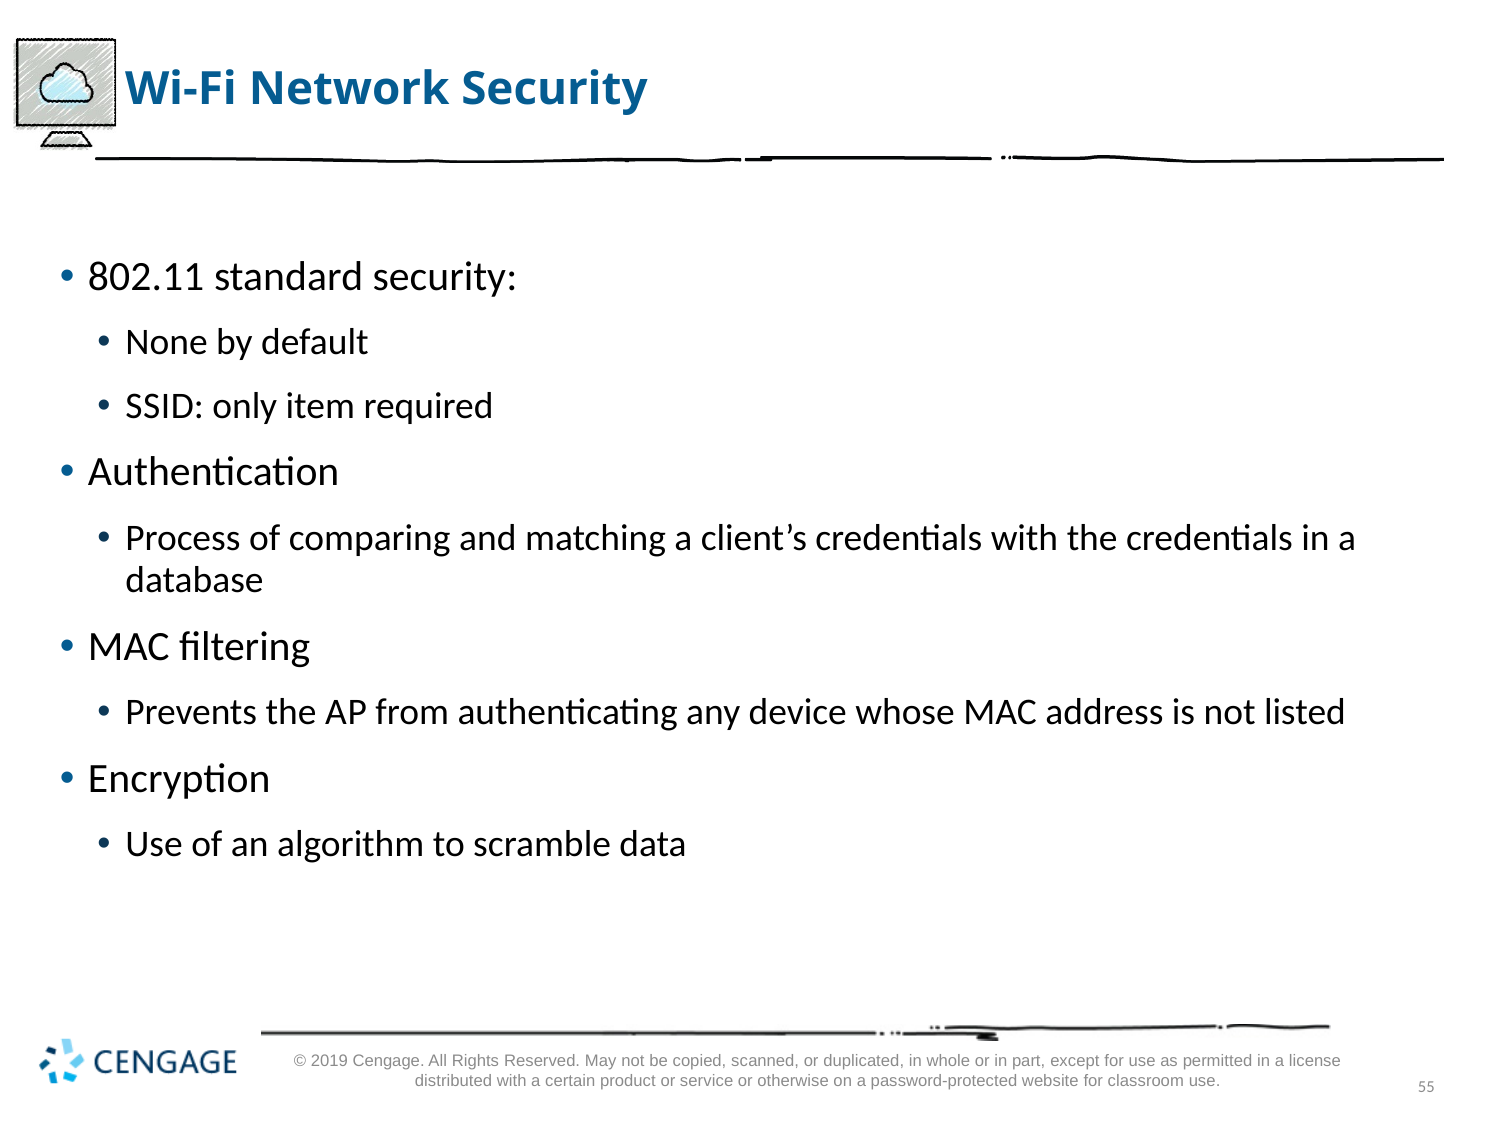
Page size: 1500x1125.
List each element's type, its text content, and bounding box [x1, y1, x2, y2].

picture [95, 155, 1444, 163]
title Wi-Fi Network Security [125, 66, 1442, 116]
list 802.11 standard security: None by default S S I D: only item required Authentication Process of comparing and matching a client’s credentials with the credentials in a database MAC filtering Prevents the A P from authenticating any device whose MAC address is not listed Encryption Use of an algorithm to scramble data [59, 252, 1441, 872]
footer © 2019 Cengage. All Rights Reserved. May not be copied, scanned, or duplicated, in whole or in part, except for use as permitted in a license distributed with a certain product or service or otherwise on a password-protected website for classroom use. [262, 1050, 1375, 1091]
picture [19, 1025, 249, 1096]
picture [13, 36, 117, 151]
picture [261, 1024, 1331, 1041]
